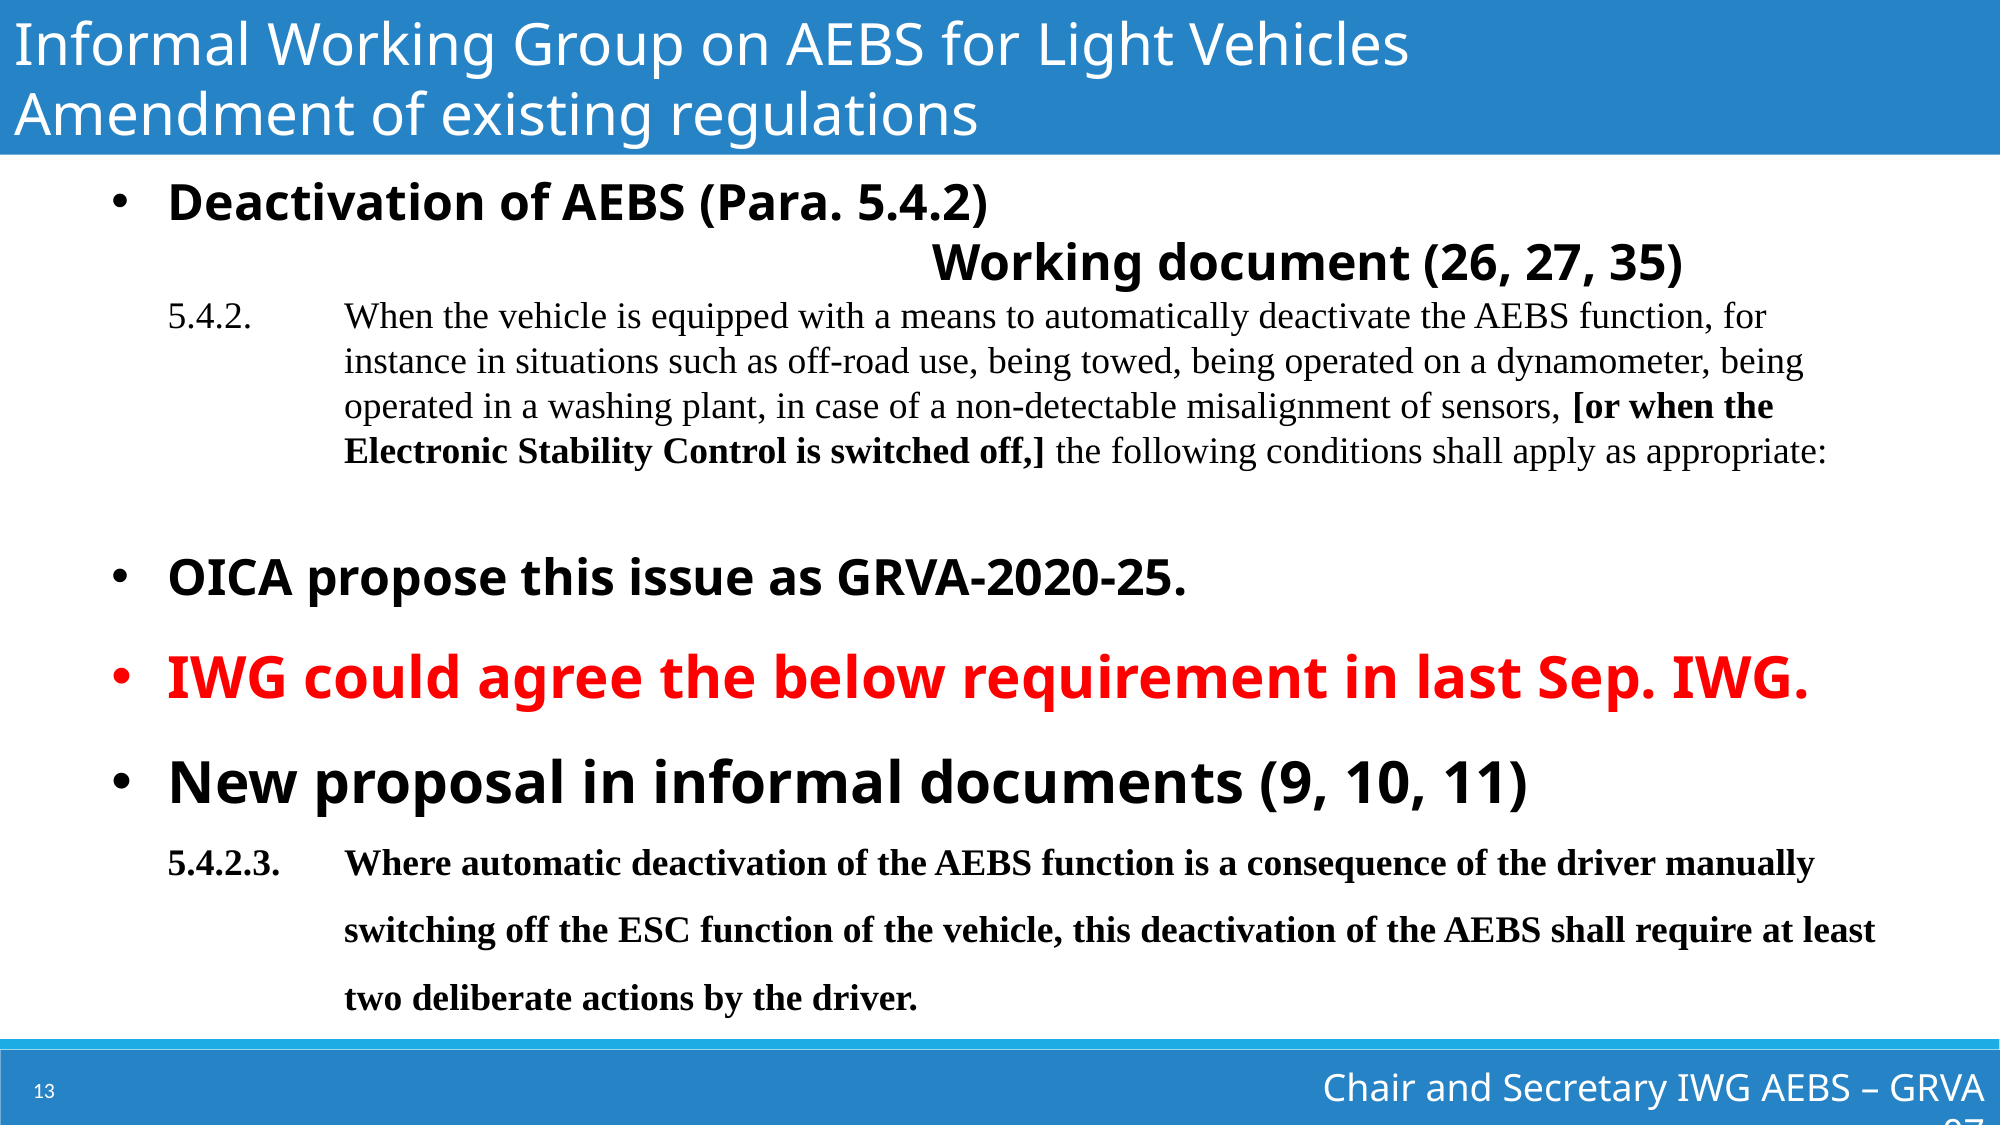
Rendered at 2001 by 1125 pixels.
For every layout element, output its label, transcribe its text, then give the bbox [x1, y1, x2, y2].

slide_number 13 [0, 1059, 70, 1120]
text_box Deactivation of AEBS (Para. 5.4.2) Working document (26, 27, 35) 5.4.2. When the vehicle is equipped with a means to automatically deactivate the AEBS function, for instance in situations such as off-road use, being towed, being operated on a dynamometer, being operated in a washing plant, in case of a non-detectable misalignment of sensors, [or when the Electronic Stability Control is switched off,] the following conditions shall apply as appropriate: OICA propose this issue as GRVA-2020-25. IWG could agree the below requirement in last Sep. IWG. New proposal in informal documents (9, 10, 11) 5.4.2.3. Where automatic deactivation of the AEBS function is a consequence of the driver manually switching off the ESC function of the vehicle, this deactivation of the AEBS shall require at least two deliberate actions by the driver. [34, 163, 1899, 1026]
text_box Informal Working Group on AEBS for Light Vehicles Amendment of existing regulations [0, 0, 2000, 155]
text_box Chair and Secretary IWG AEBS – GRVA 07 [1263, 1056, 2000, 1125]
